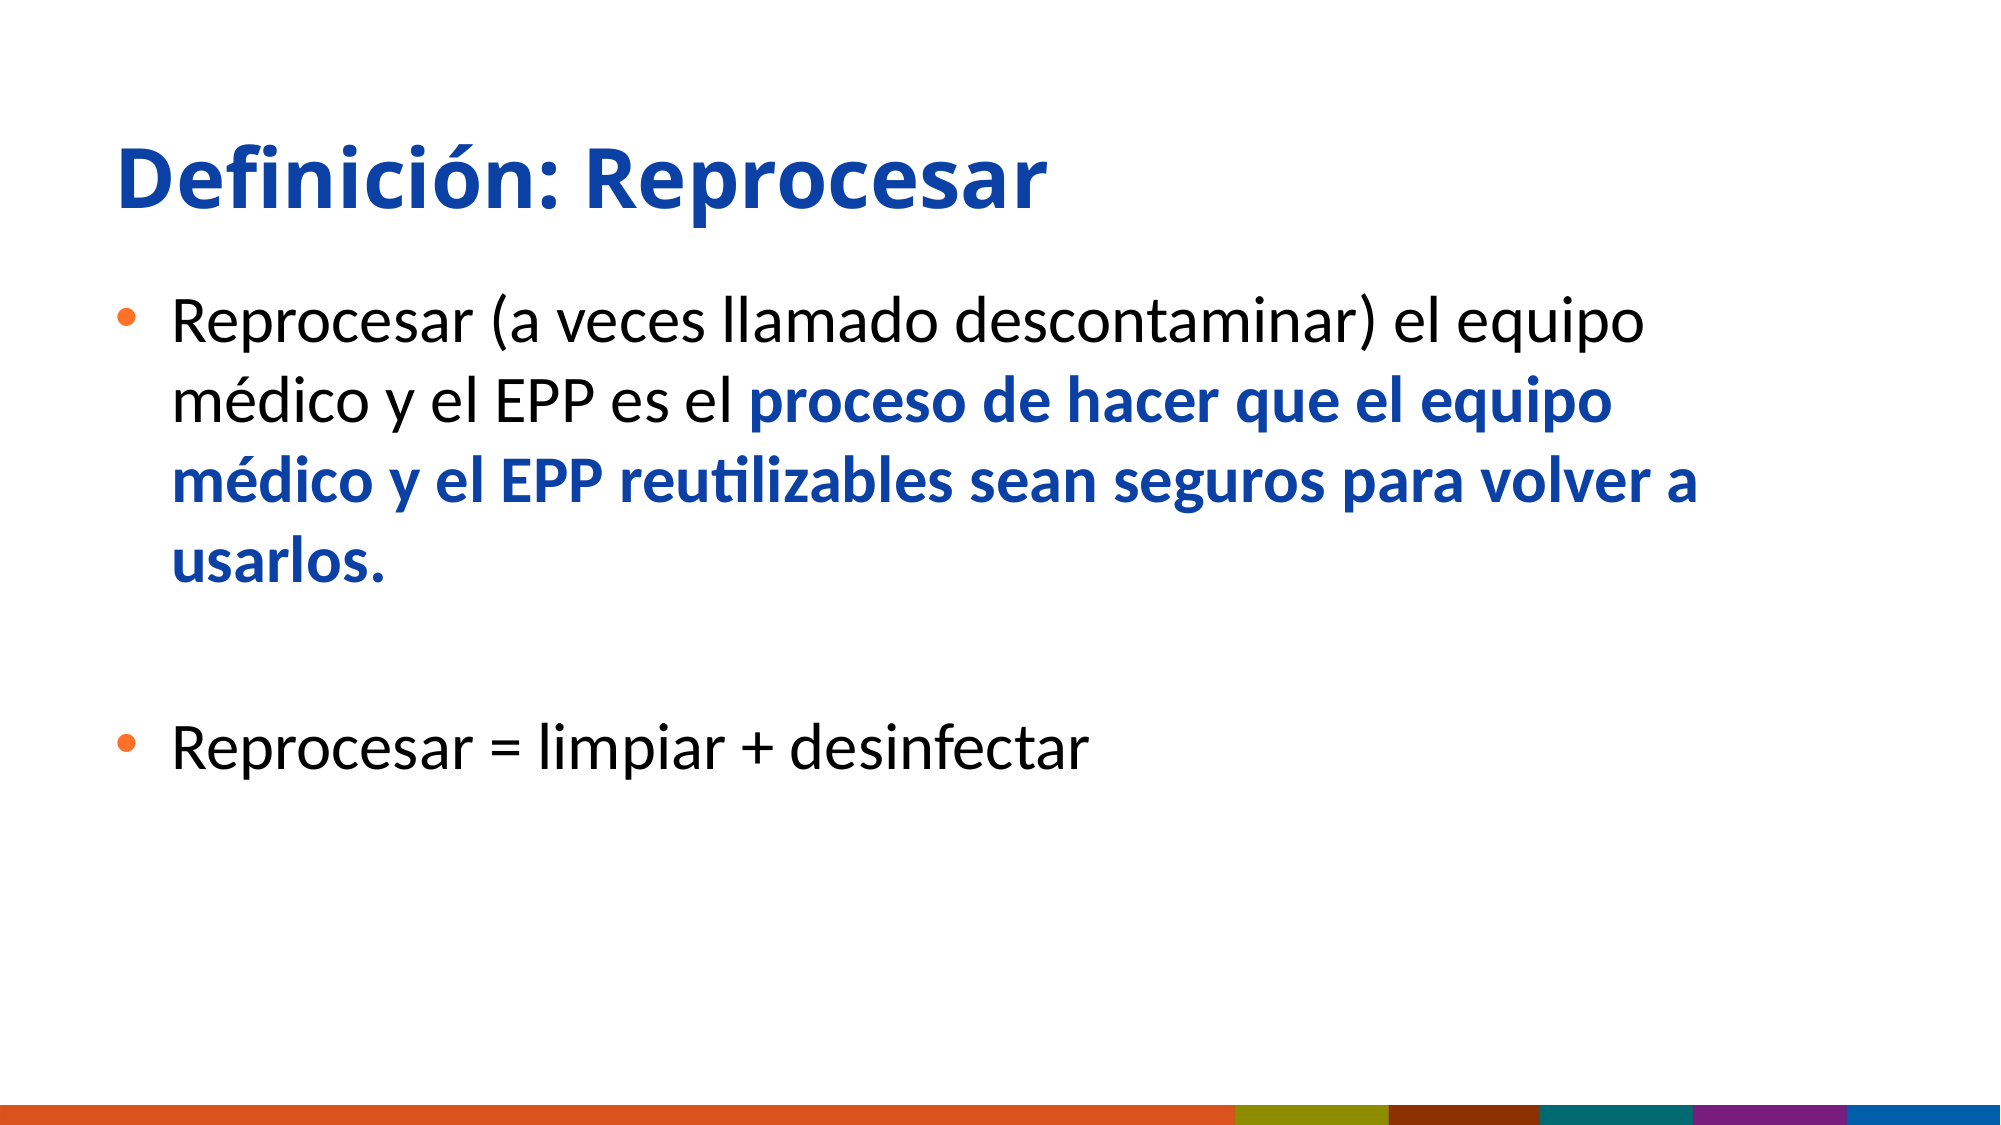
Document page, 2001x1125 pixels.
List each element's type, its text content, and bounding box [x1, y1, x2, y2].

picture [0, 1105, 2000, 1125]
title Definición: Reprocesar [99, 45, 1900, 233]
text_box Reprocesar (a veces llamado descontaminar) el equipo médico y el EPP es el proceso de hacer que el equipo médico y el EPP reutilizables sean seguros para volver a usarlos. Reprocesar = limpiar + desinfectar [99, 268, 1778, 898]
